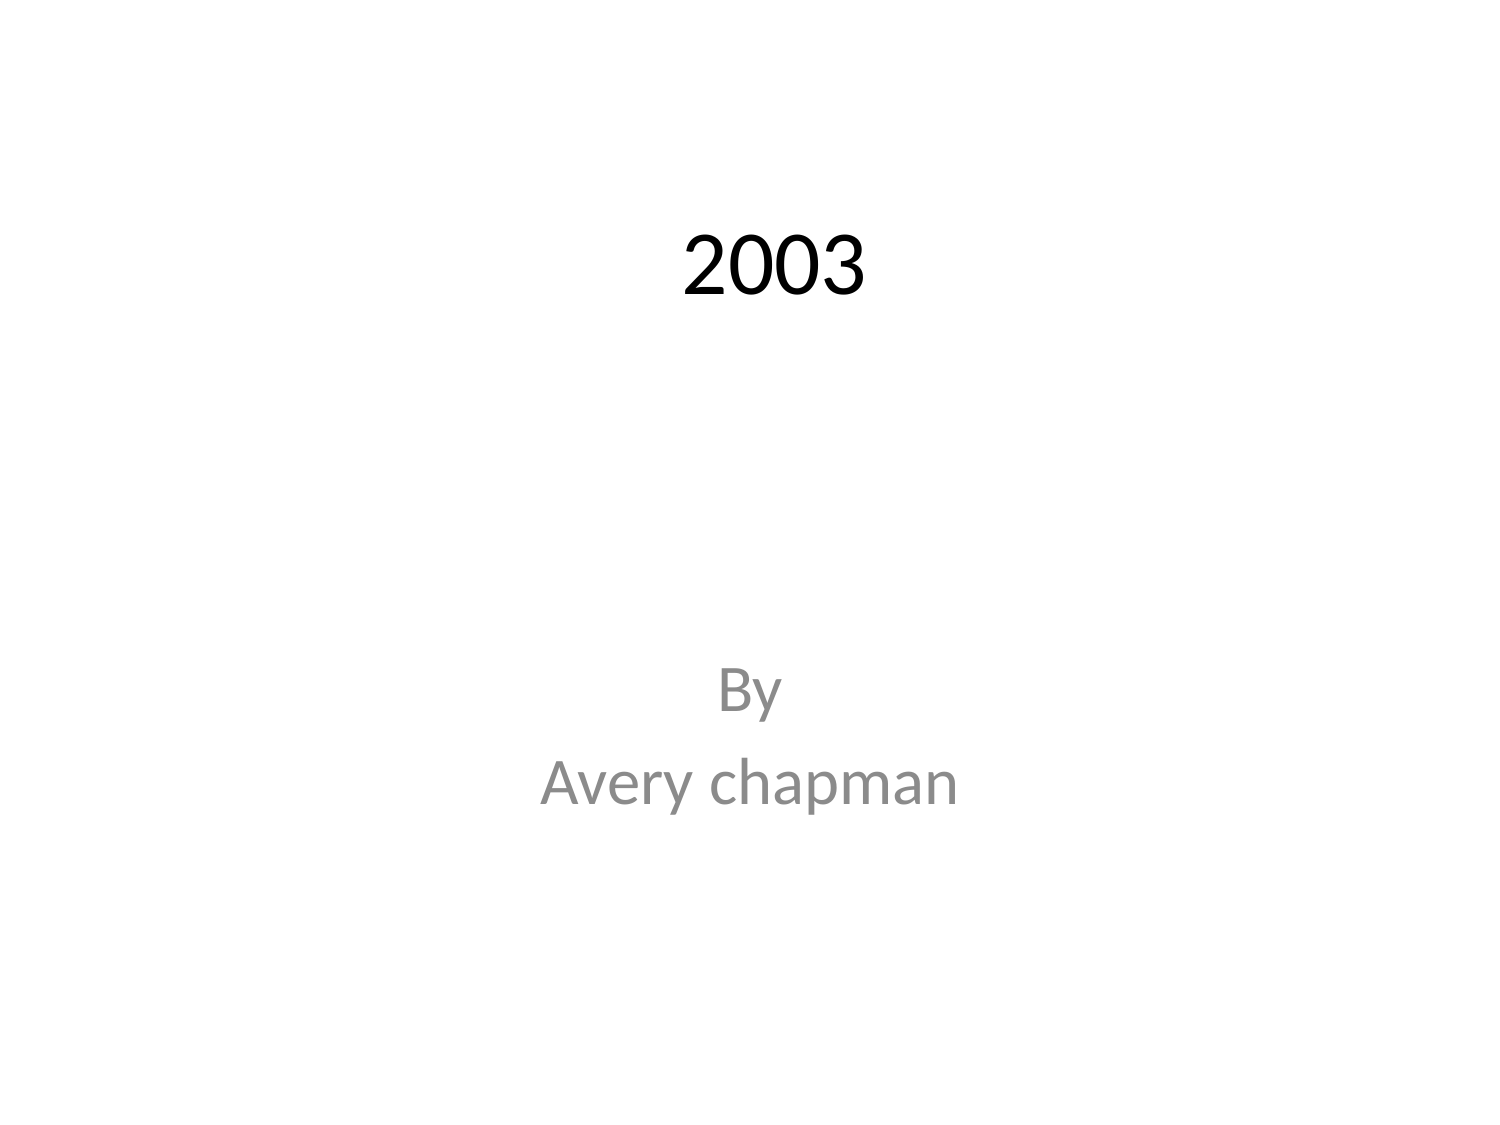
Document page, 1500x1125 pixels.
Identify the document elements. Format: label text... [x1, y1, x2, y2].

title 2003 [137, 162, 1413, 354]
subtitle By Avery chapman [225, 637, 1275, 925]
